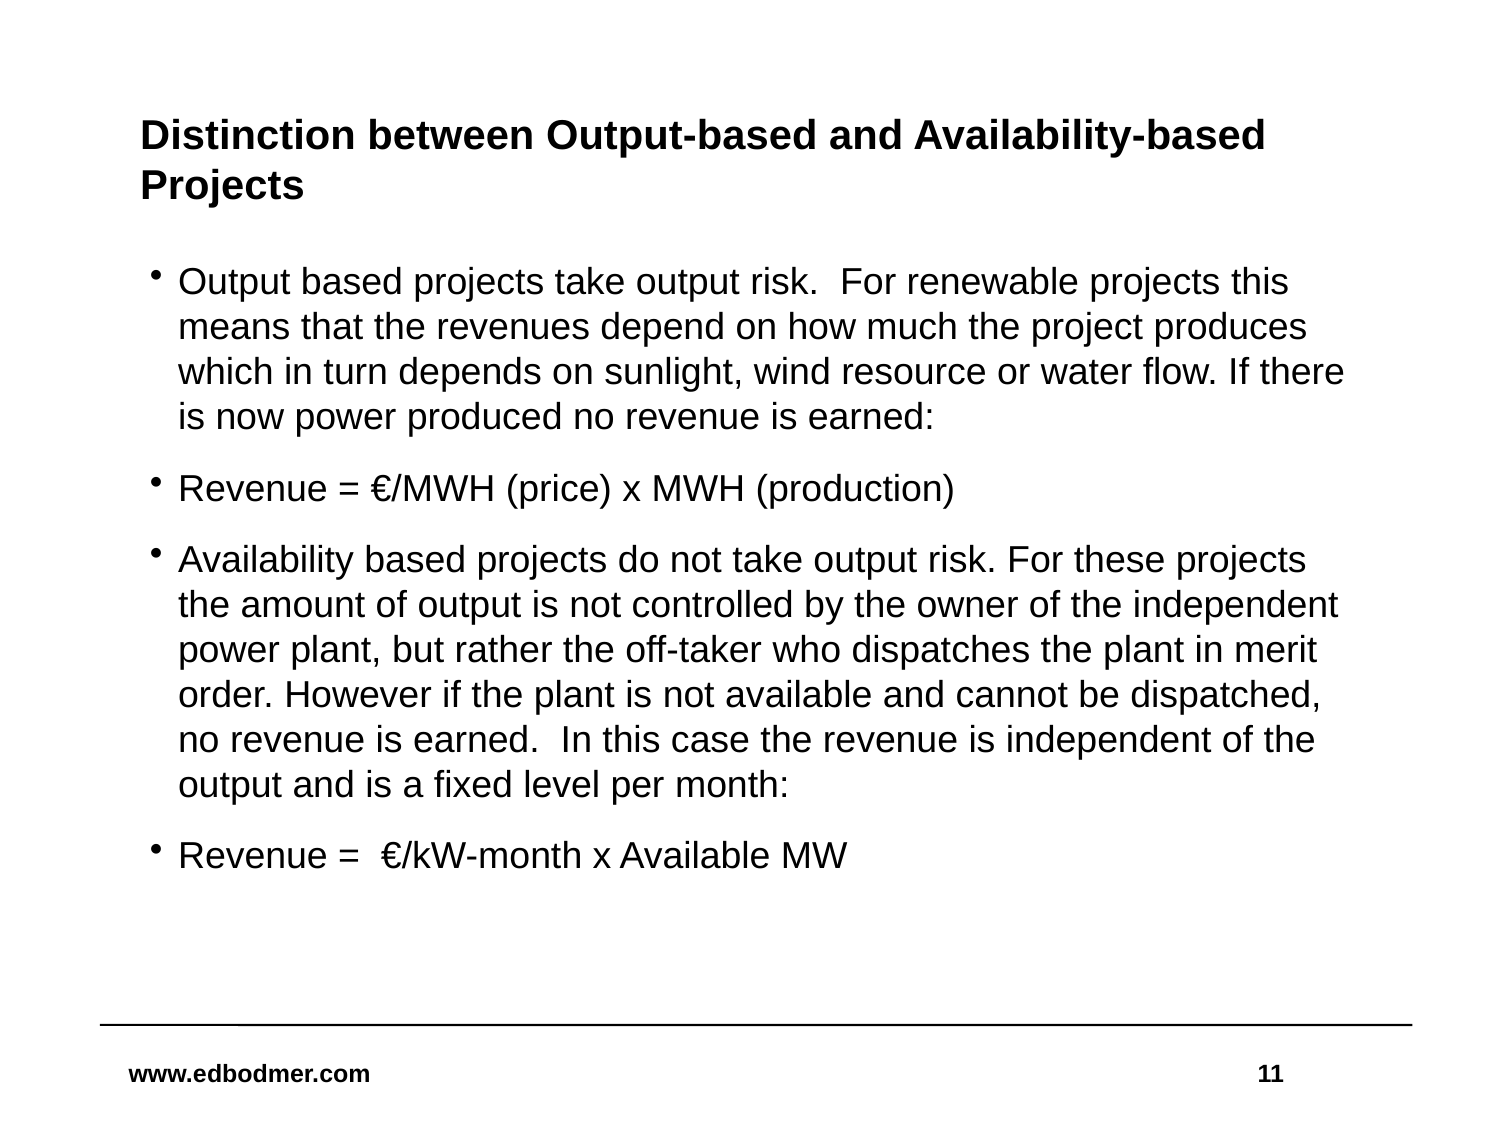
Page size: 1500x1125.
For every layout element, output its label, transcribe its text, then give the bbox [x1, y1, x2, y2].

list Output based projects take output risk. For renewable projects this means that the revenues depend on how much the project produces which in turn depends on sunlight, wind resource or water flow. If there is now power produced no revenue is earned: Revenue = €/MWH (price) x MWH (production) Availability based projects do not take output risk. For these projects the amount of output is not controlled by the owner of the independent power plant, but rather the off-taker who dispatches the plant in merit order. However if the plant is not available and cannot be dispatched, no revenue is earned. In this case the revenue is independent of the output and is a fixed level per month: Revenue = €/kW-month x Available MW [125, 249, 1375, 1000]
title Distinction between Output-based and Availability-based Projects [125, 99, 1288, 225]
